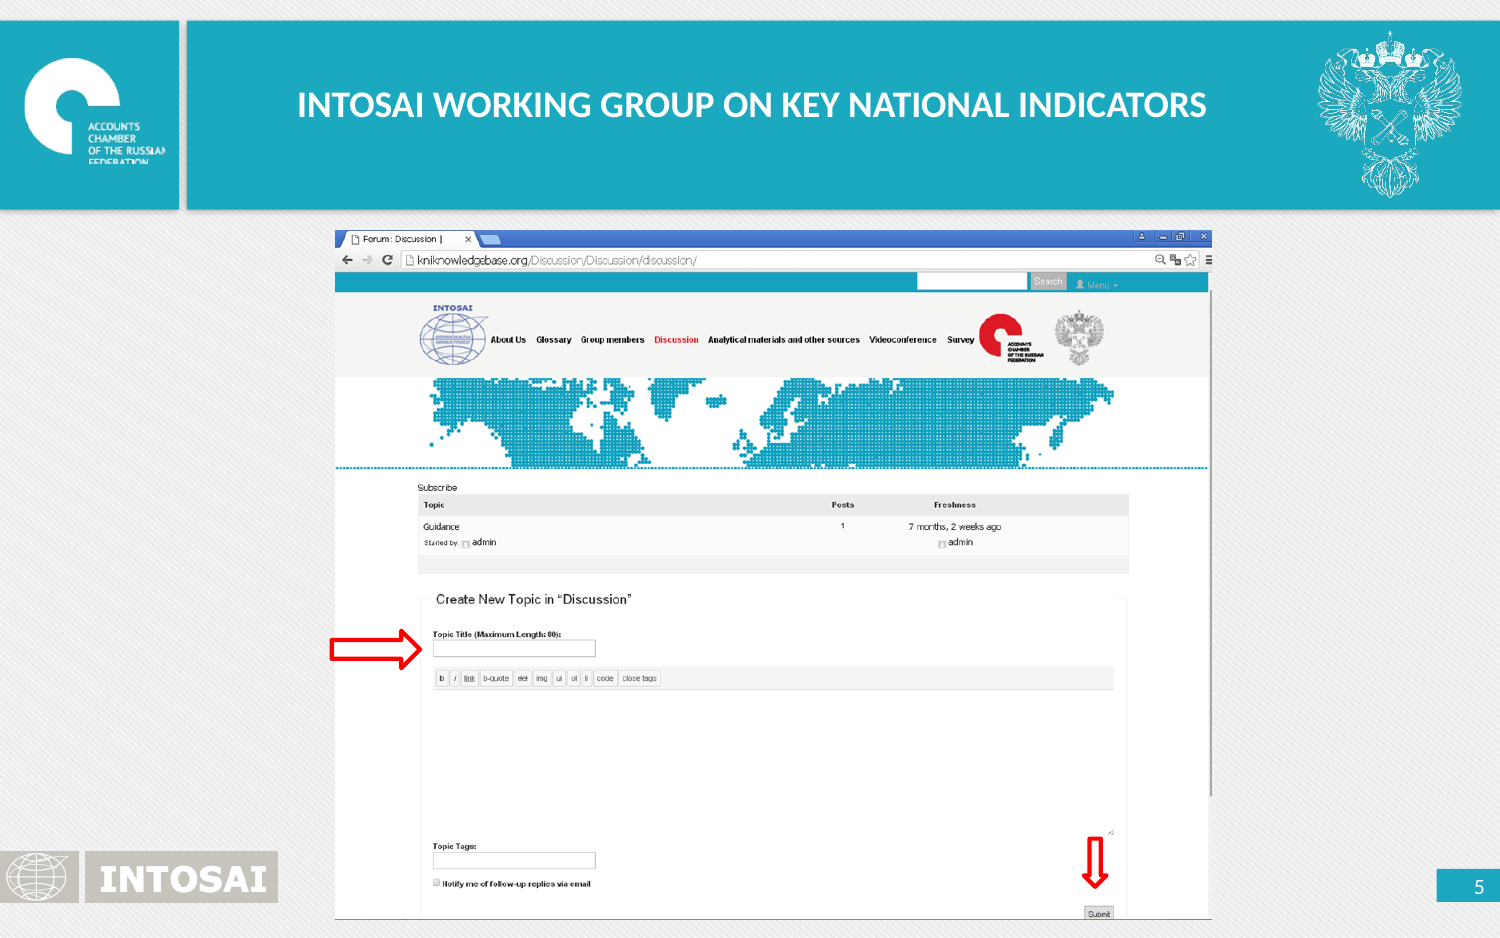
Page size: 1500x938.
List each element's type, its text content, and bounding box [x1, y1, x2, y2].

text_box INTOSAI WORKING GROUP ON KEY NATIONAL INDICATORS [282, 72, 1265, 133]
picture [0, 0, 1500, 938]
